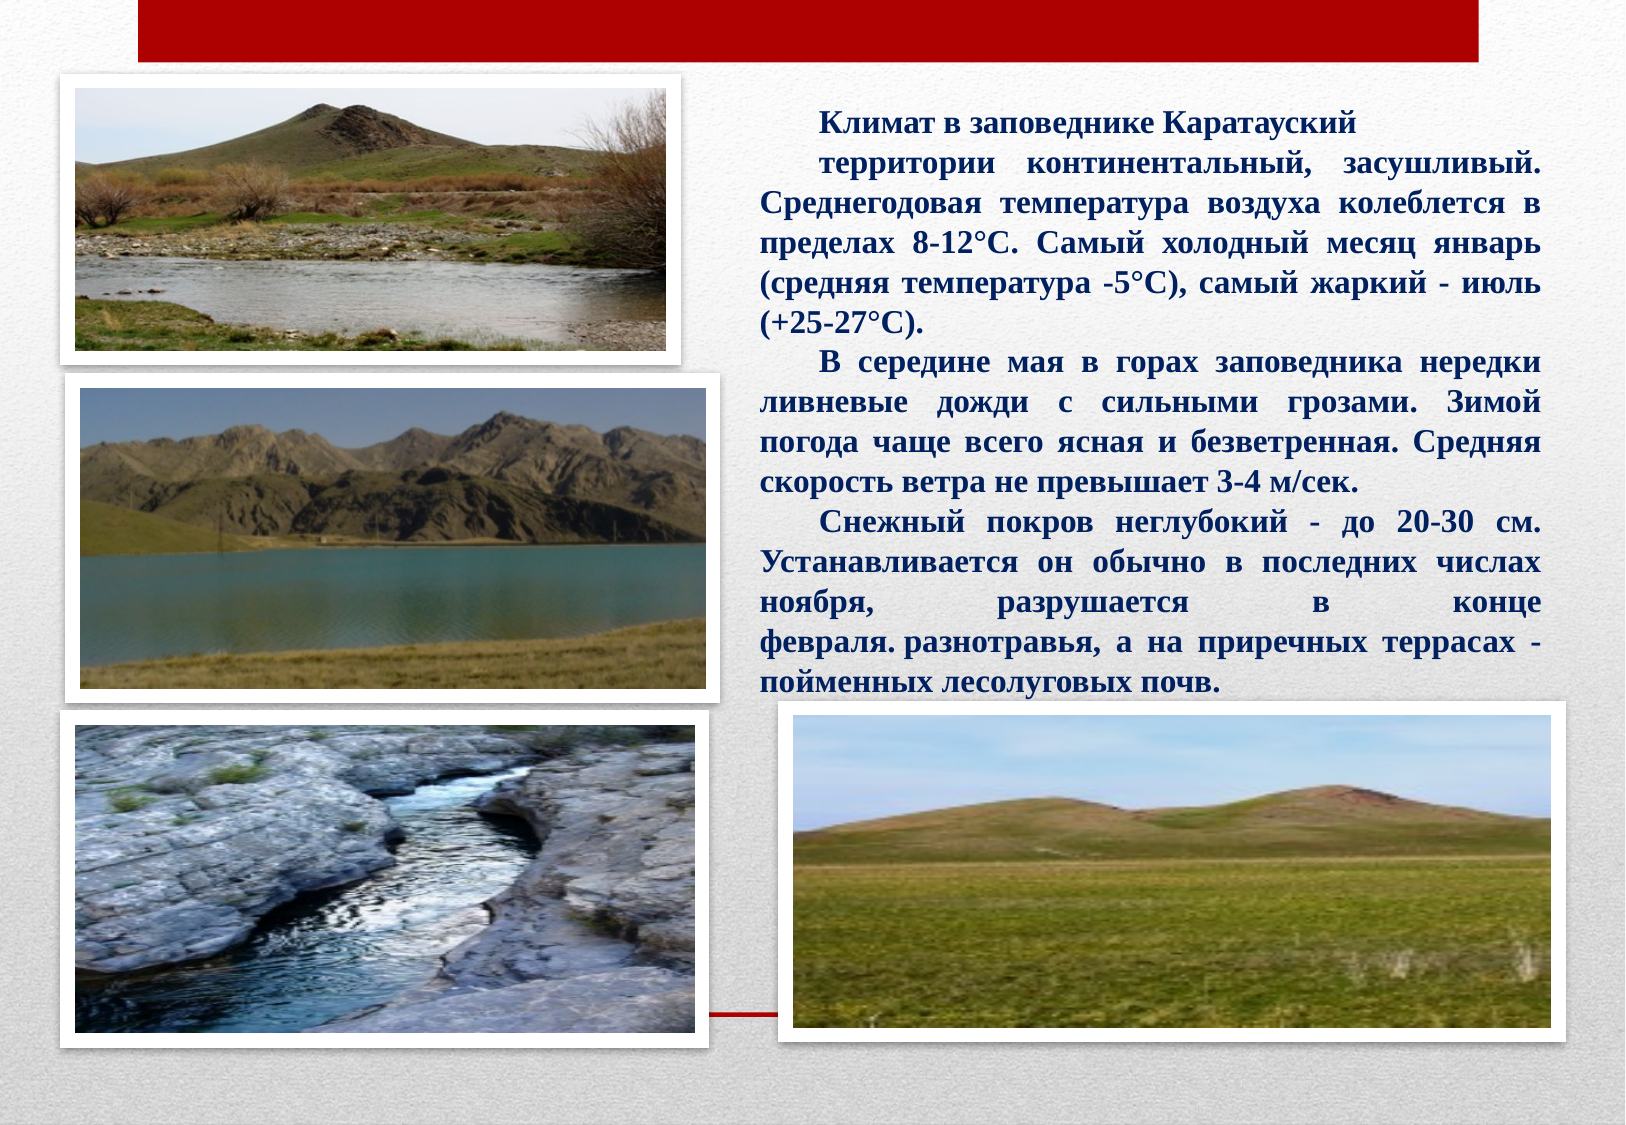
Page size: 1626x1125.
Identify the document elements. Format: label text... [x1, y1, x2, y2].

picture [74, 724, 696, 1034]
picture [74, 87, 668, 352]
text_box Климат в заповеднике Каратауский территории континентальный, засушливый. Среднегодовая температура воздуха колеблется в пределах 8-12°С. Самый холодный месяц январь (средняя температура -5°С), самый жаркий - июль (+25-27°С). В середине мая в горах заповедника нередки ливневые дожди с сильными грозами. Зимой погода чаще всего ясная и безветренная. Средняя скорость ветра не превышает 3-4 м/сек. Снежный покров неглубокий - до 20-30 см. Устанавливается он обычно в последних числах ноября, разрушается в конце февраля. разнотравья, а на приречных террасах -пойменных лесолуговых почв. [744, 92, 1558, 707]
picture [78, 386, 707, 690]
picture [791, 714, 1552, 1029]
